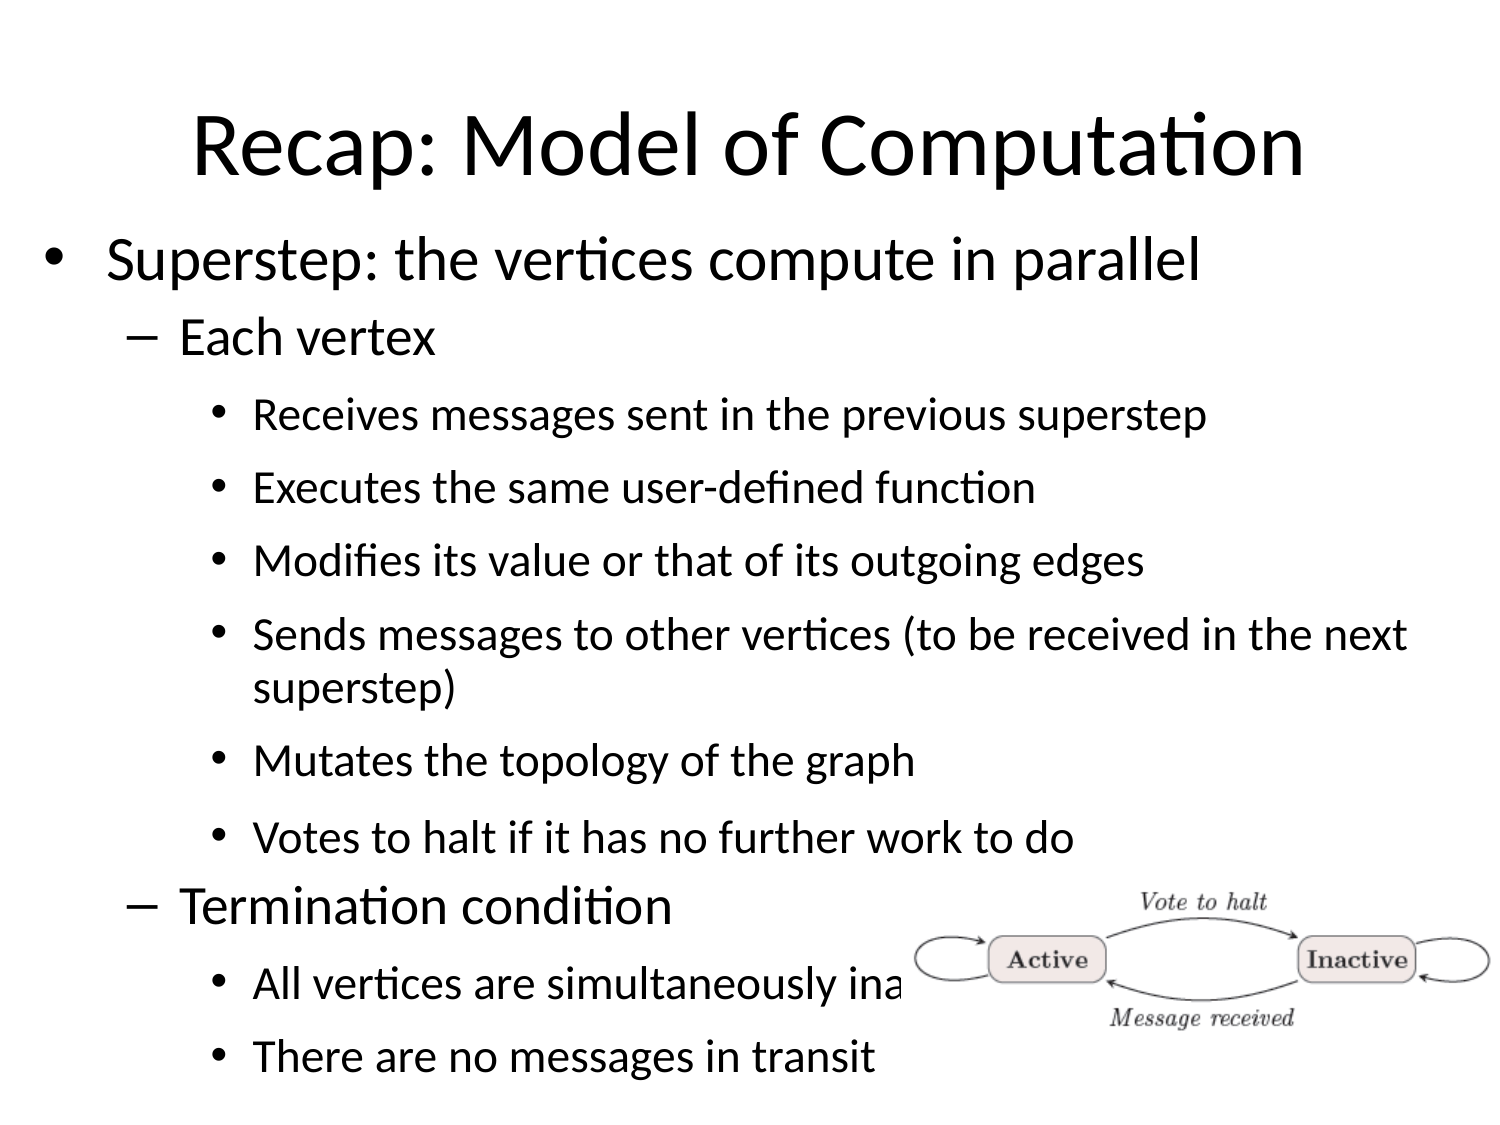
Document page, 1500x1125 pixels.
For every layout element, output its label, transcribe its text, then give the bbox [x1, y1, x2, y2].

title Recap: Model of Computation [75, 45, 1425, 233]
list Superstep: the vertices compute in parallel Each vertex Receives messages sent in the previous superstep Executes the same user-defined function Modifies its value or that of its outgoing edges Sends messages to other vertices (to be received in the next superstep) Mutates the topology of the graph Votes to halt if it has no further work to do Termination condition All vertices are simultaneously inactive There are no messages in transit [28, 232, 1472, 1094]
picture [901, 879, 1500, 1047]
